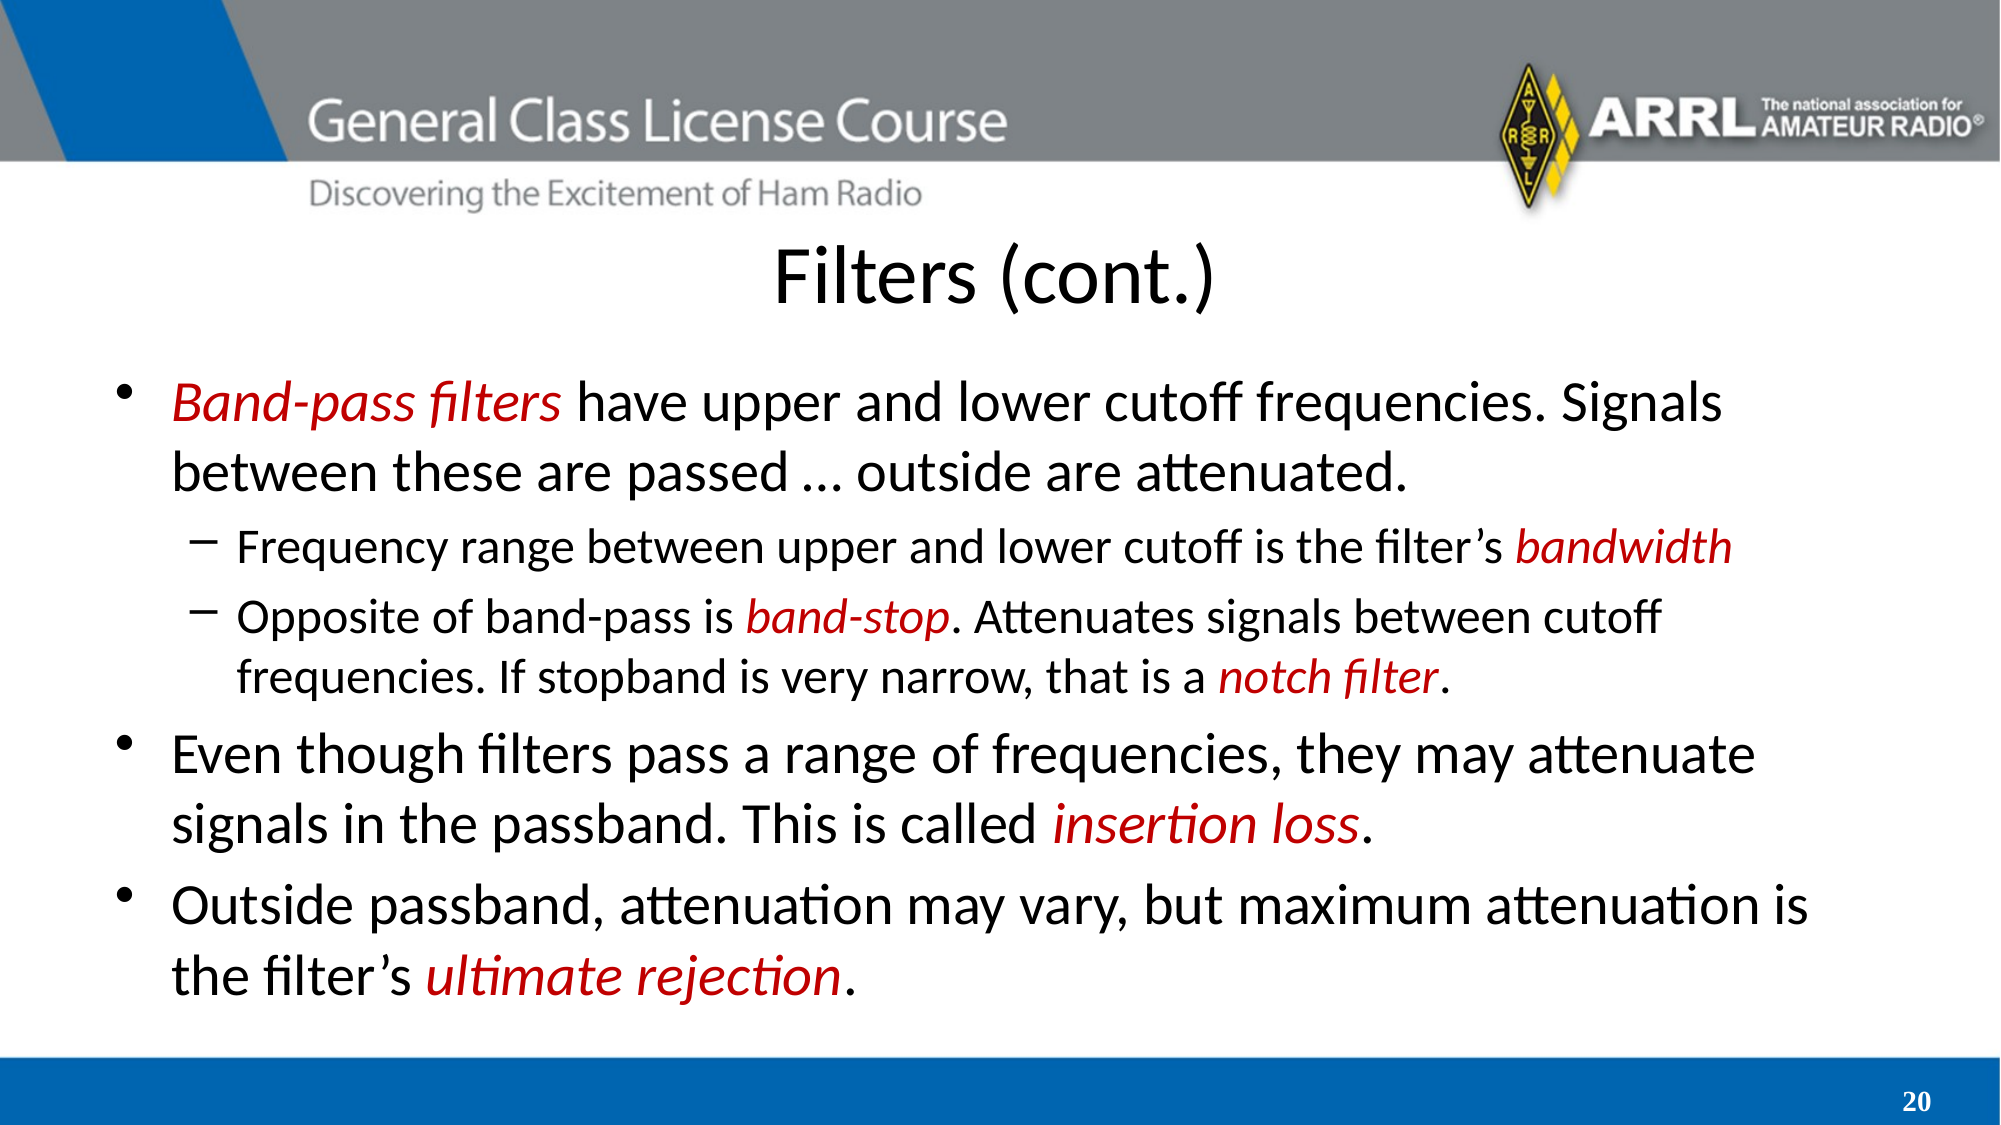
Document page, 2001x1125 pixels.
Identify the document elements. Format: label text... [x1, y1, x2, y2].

title Filters (cont.) [96, 212, 1897, 356]
list Band-pass filters have upper and lower cutoff frequencies. Signals between these are passed … outside are attenuated. Frequency range between upper and lower cutoff is the filter’s bandwidth Opposite of band-pass is band-stop. Attenuates signals between cutoff frequencies. If stopband is very narrow, that is a notch filter. Even though filters pass a range of frequencies, they may attenuate signals in the passband. This is called insertion loss. Outside passband, attenuation may vary, but maximum attenuation is the filter’s ultimate rejection. [99, 355, 1900, 1075]
picture [0, 0, 2001, 1125]
